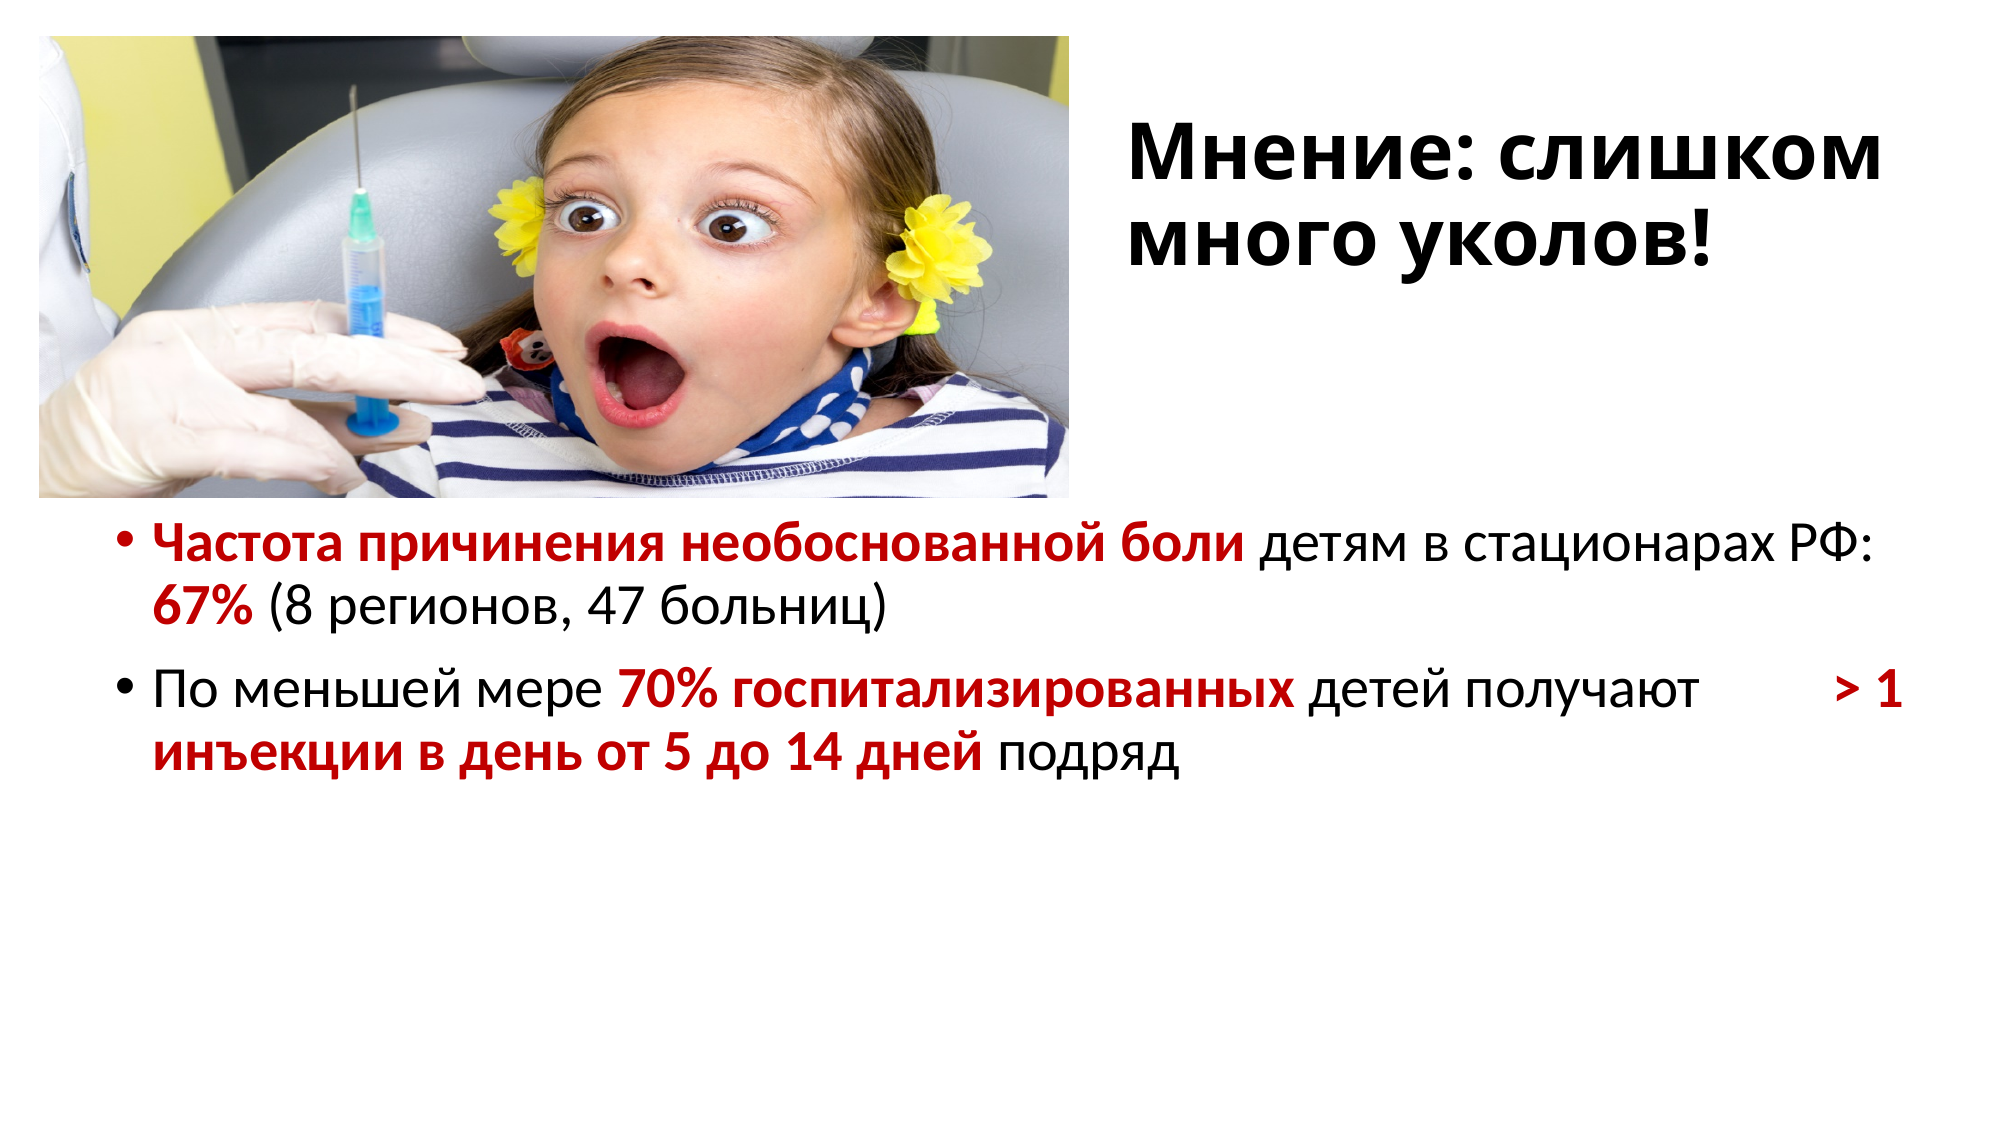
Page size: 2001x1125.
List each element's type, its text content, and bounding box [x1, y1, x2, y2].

list Частота причинения необоснованной боли детям в стационарах РФ: 67% (8 регионов, 47 больниц) По меньшей мере 70% госпитализированных детей получают > 1 инъекции в день от 5 до 14 дней подряд [99, 503, 1930, 1024]
title Мнение: слишком много уколов! [1110, 103, 1961, 291]
picture [39, 36, 1069, 498]
